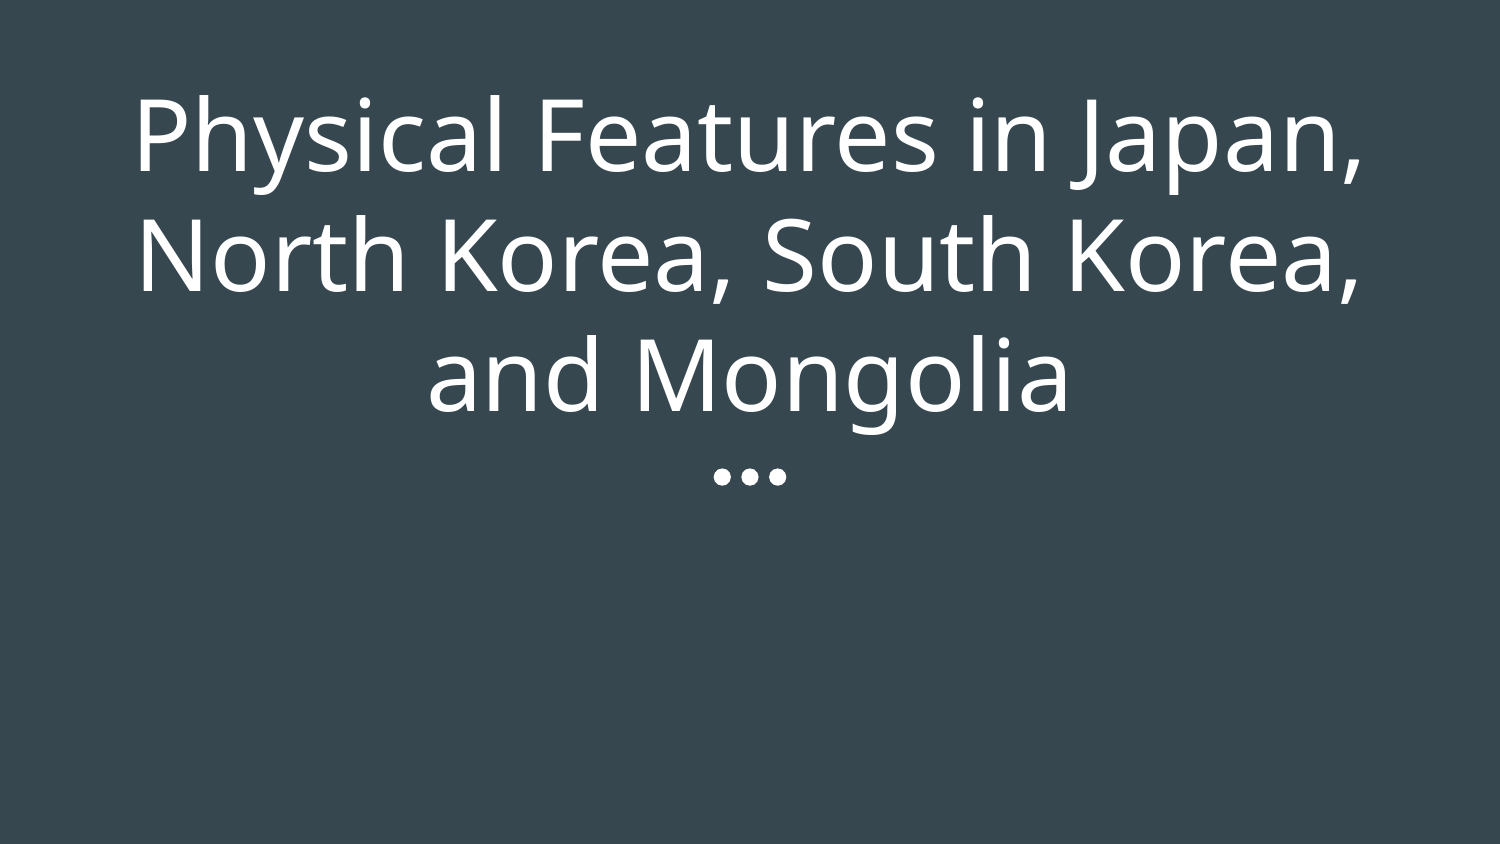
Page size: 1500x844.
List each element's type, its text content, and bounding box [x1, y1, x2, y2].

title Physical Features in Japan, North Korea, South Korea, and Mongolia [110, 162, 1390, 447]
